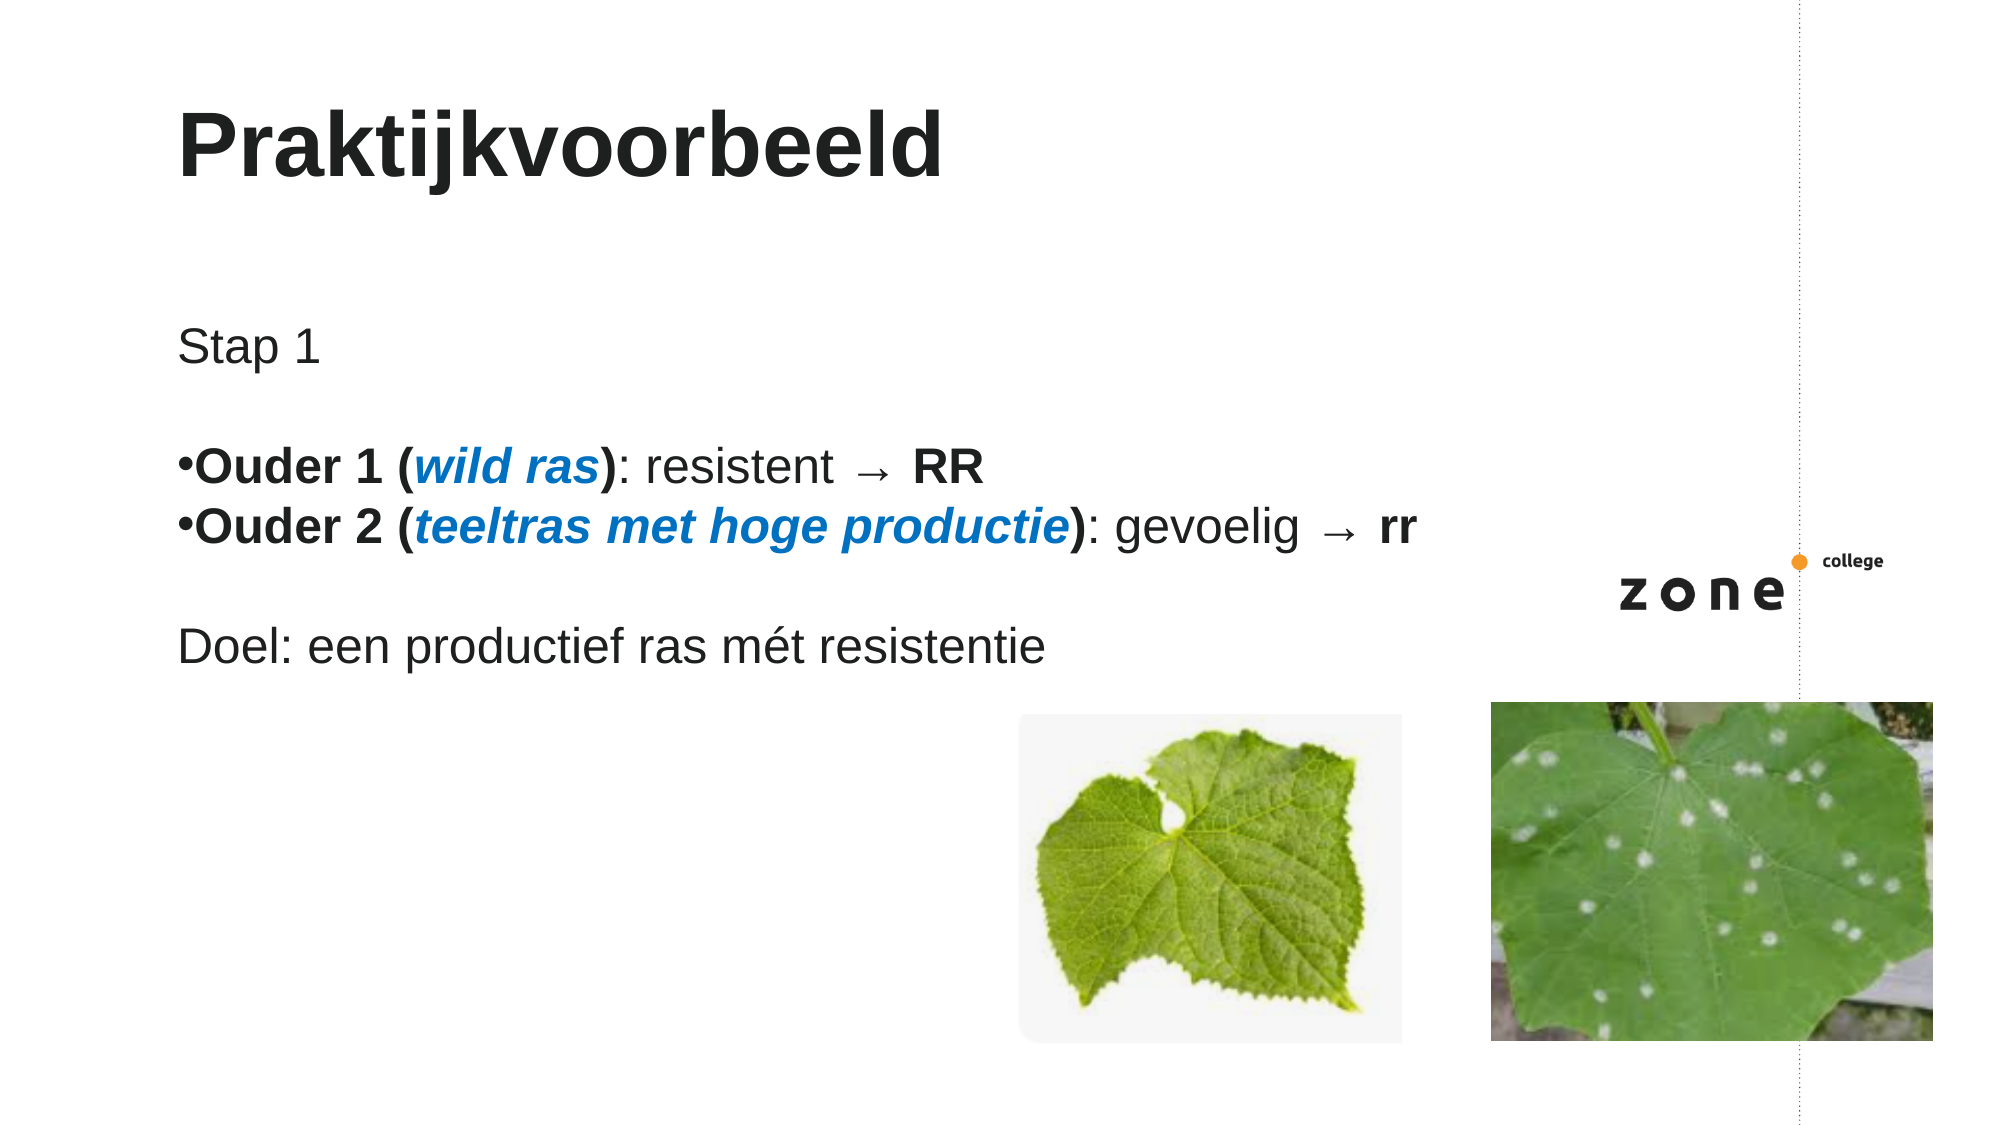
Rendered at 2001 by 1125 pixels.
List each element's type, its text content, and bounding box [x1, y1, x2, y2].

picture [1013, 714, 1402, 1054]
picture [1491, 0, 2001, 1125]
title Praktijkvoorbeeld [177, 97, 1471, 261]
list Stap 1 Ouder 1 (wild ras): resistent → RR Ouder 2 (teeltras met hoge productie): gevoelig → rr Doel: een productief ras mét resistentie [177, 313, 1502, 1091]
